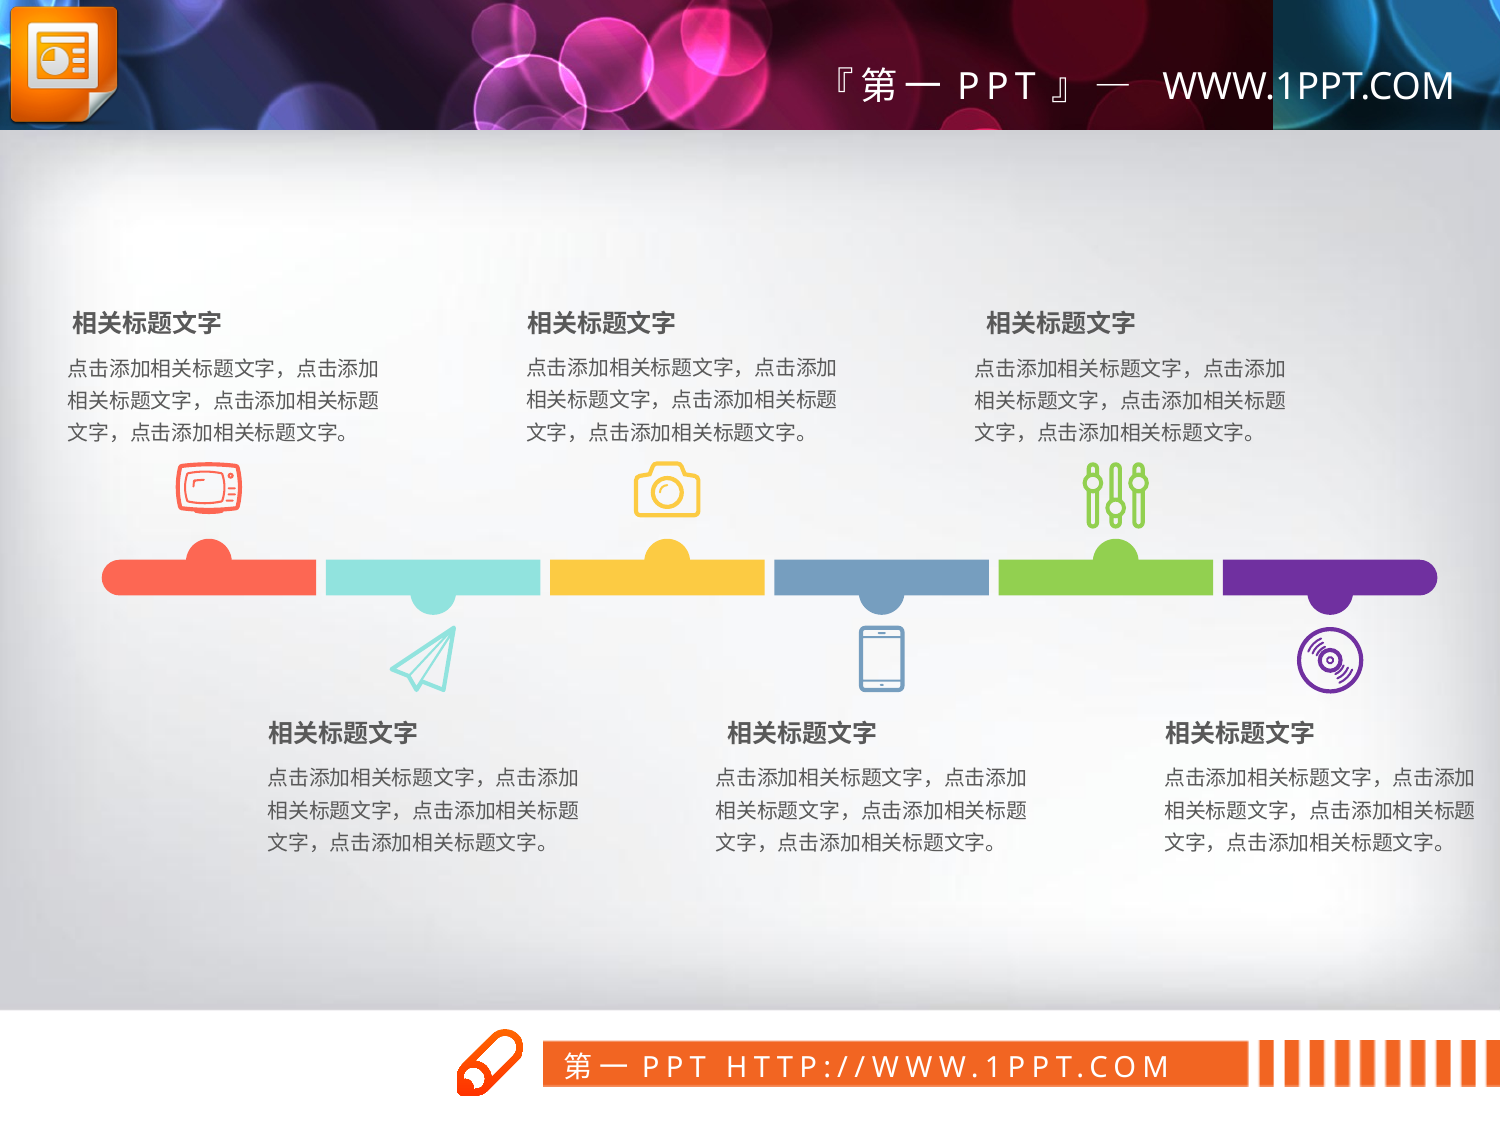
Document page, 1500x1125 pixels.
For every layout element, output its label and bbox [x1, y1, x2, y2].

text_box [959, 291, 1316, 455]
text_box [175, 461, 243, 515]
text_box [774, 559, 990, 616]
text_box [1149, 701, 1500, 864]
picture [0, 0, 1500, 1012]
text_box [511, 290, 868, 454]
picture [543, 1040, 1500, 1087]
text_box [1082, 462, 1150, 529]
text_box [101, 538, 317, 596]
text_box [252, 701, 614, 864]
text_box [700, 701, 1063, 864]
text_box [998, 538, 1214, 596]
text_box [52, 291, 409, 455]
text_box [325, 559, 541, 616]
text_box [858, 625, 905, 693]
text_box [1222, 559, 1438, 616]
text_box [549, 538, 765, 596]
text_box [1296, 626, 1364, 694]
text_box [389, 625, 456, 693]
text_box [633, 462, 701, 518]
